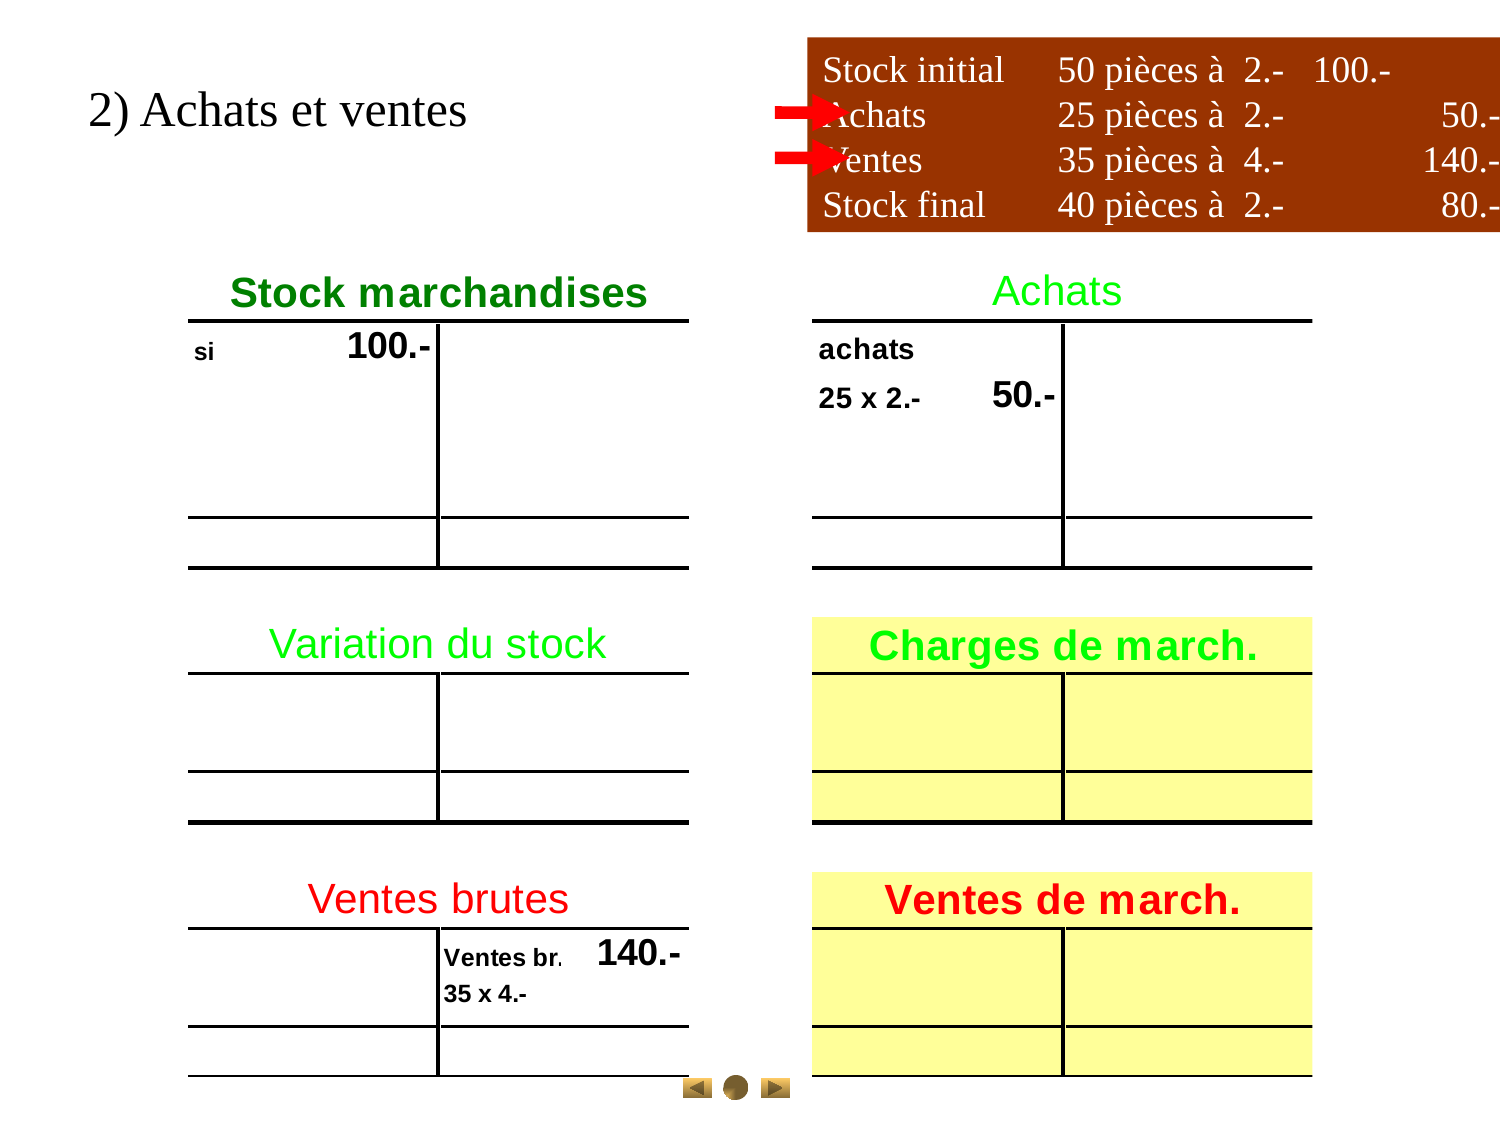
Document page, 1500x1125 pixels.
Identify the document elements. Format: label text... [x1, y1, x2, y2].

text_box Stock initial 50 pièces à 2.- 100.- Achats 25 pièces à 2.- 50.- Ventes 35 pièces à 4.- 140.- Stock final 40 pièces à 2.- 80.- [807, 37, 1500, 233]
text_box [774, 151, 850, 165]
text_box [774, 106, 850, 119]
text_box 2) Achats et ventes [73, 69, 483, 144]
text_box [187, 237, 1314, 1079]
